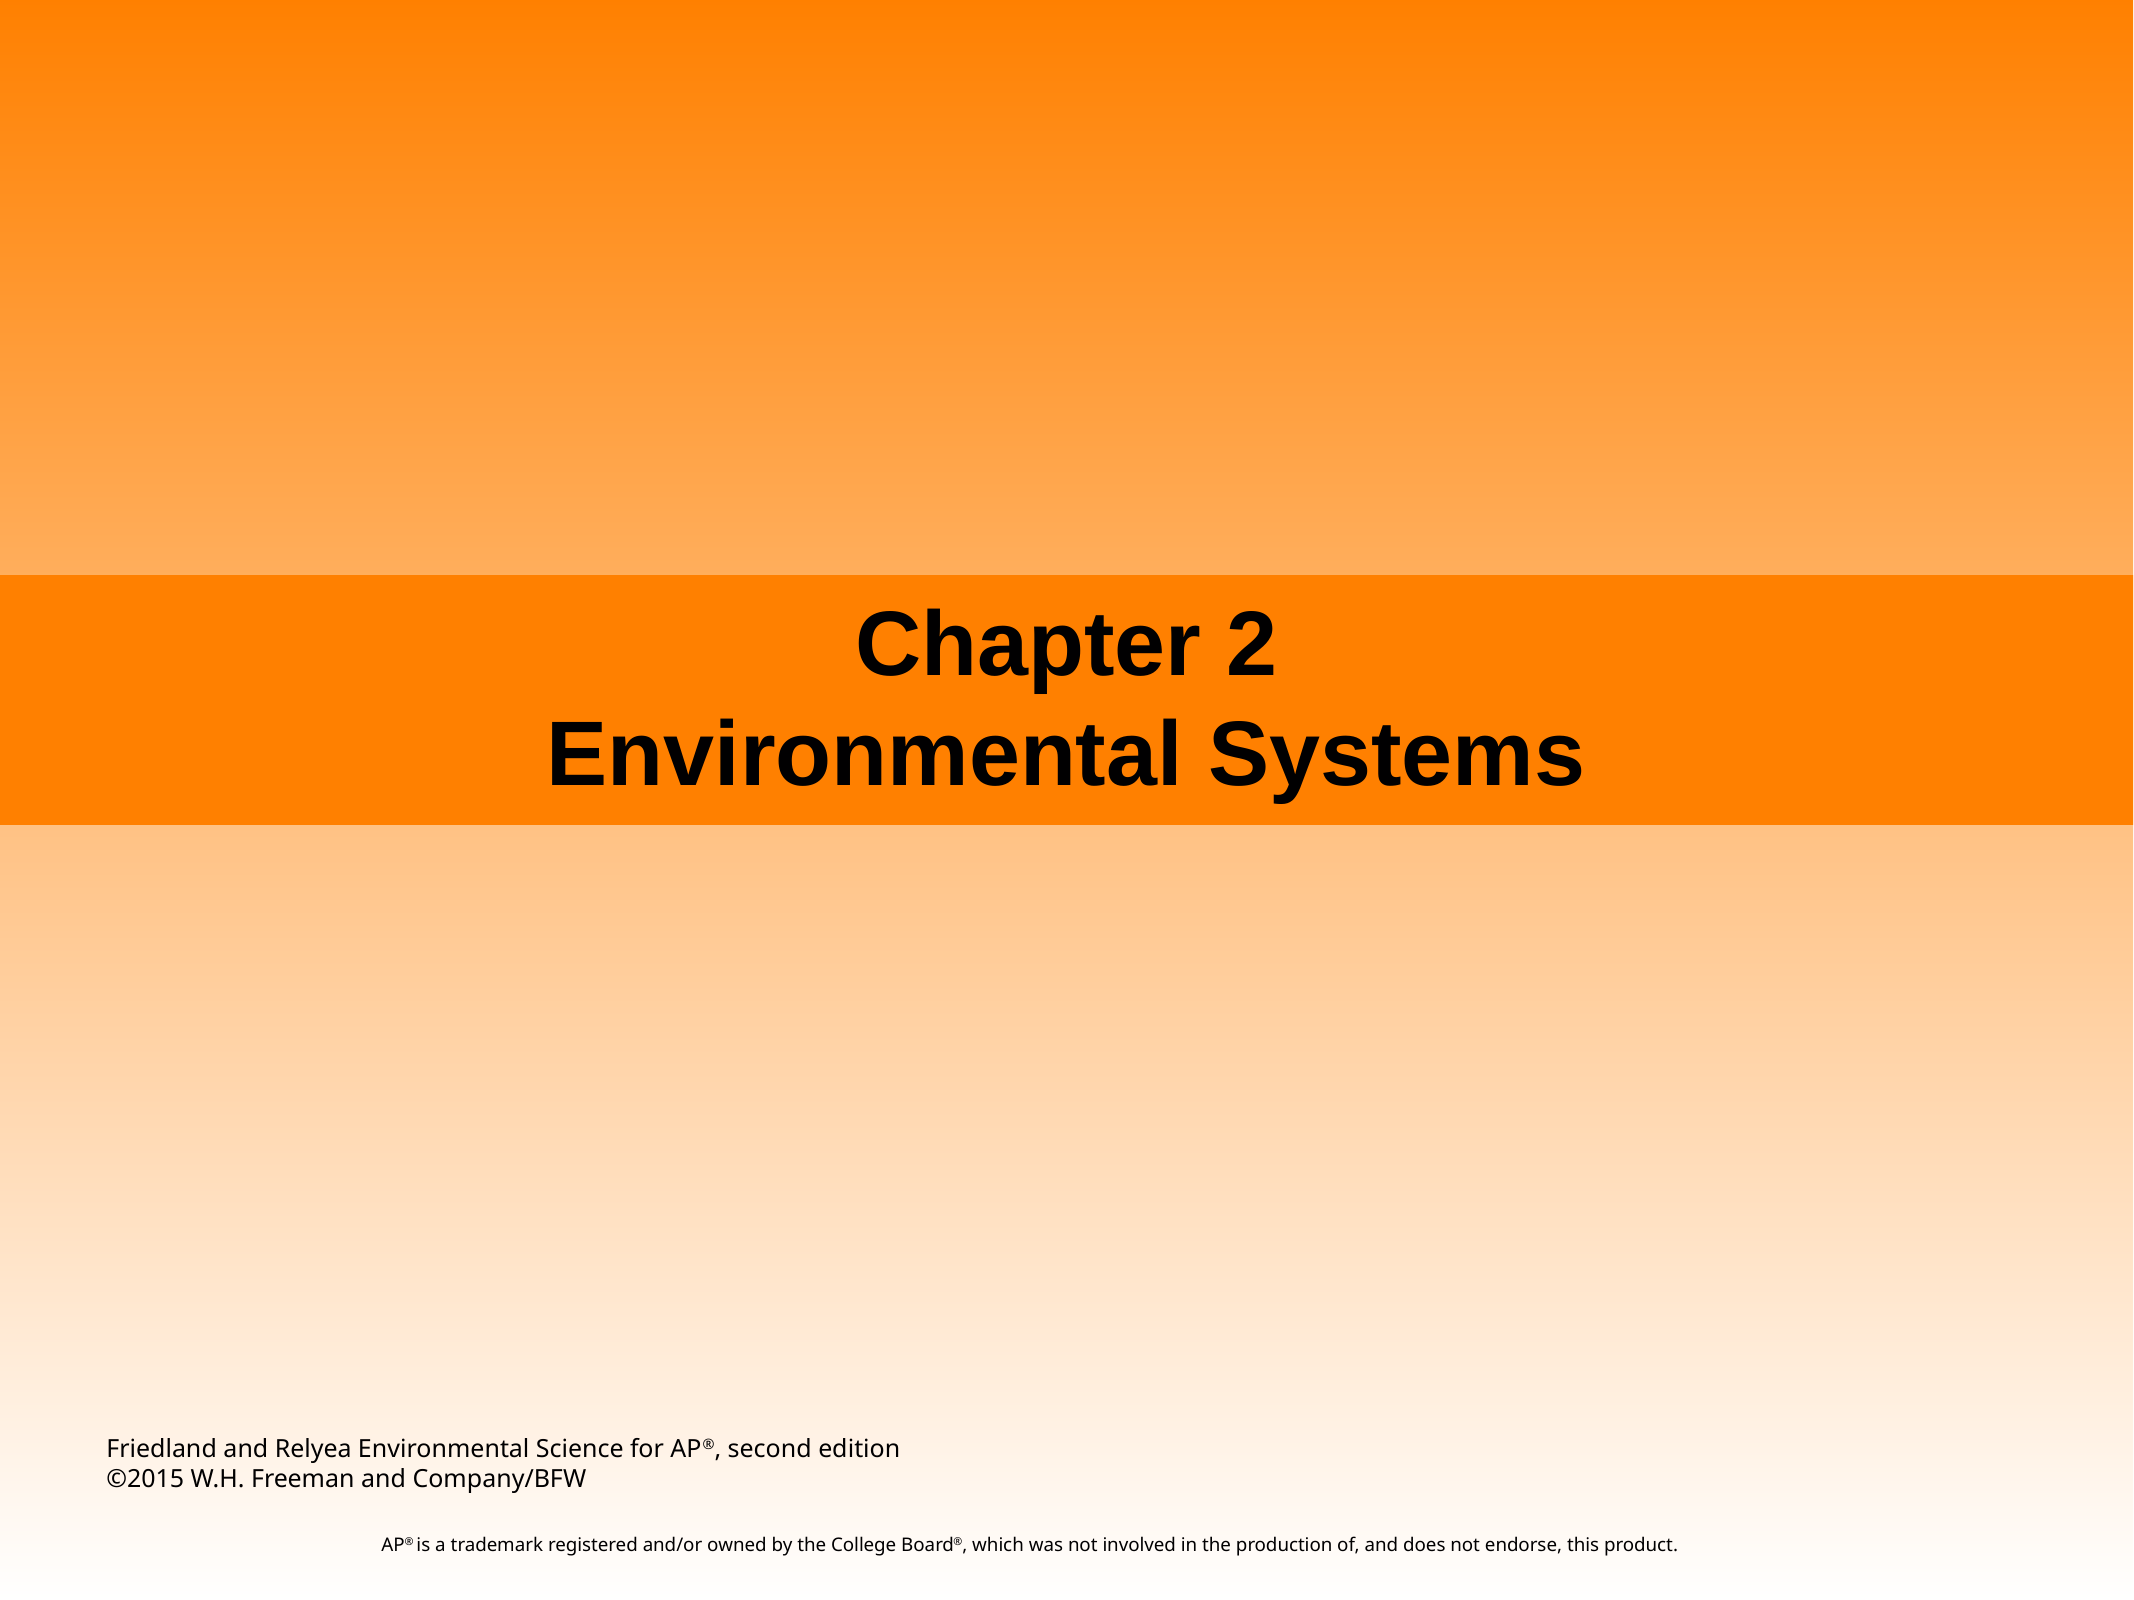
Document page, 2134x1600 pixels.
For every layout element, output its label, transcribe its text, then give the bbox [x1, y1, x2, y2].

text_box AP® is a trademark registered and/or owned by the College Board®, which was not involved in the production of, and does not endorse, this product. [366, 1524, 1971, 1563]
text_box Chapter 2 Environmental Systems [0, 575, 2134, 825]
text_box Friedland and Relyea Environmental Science for AP®, second edition ©2015 W.H. Freeman and Company/BFW [91, 1424, 992, 1500]
